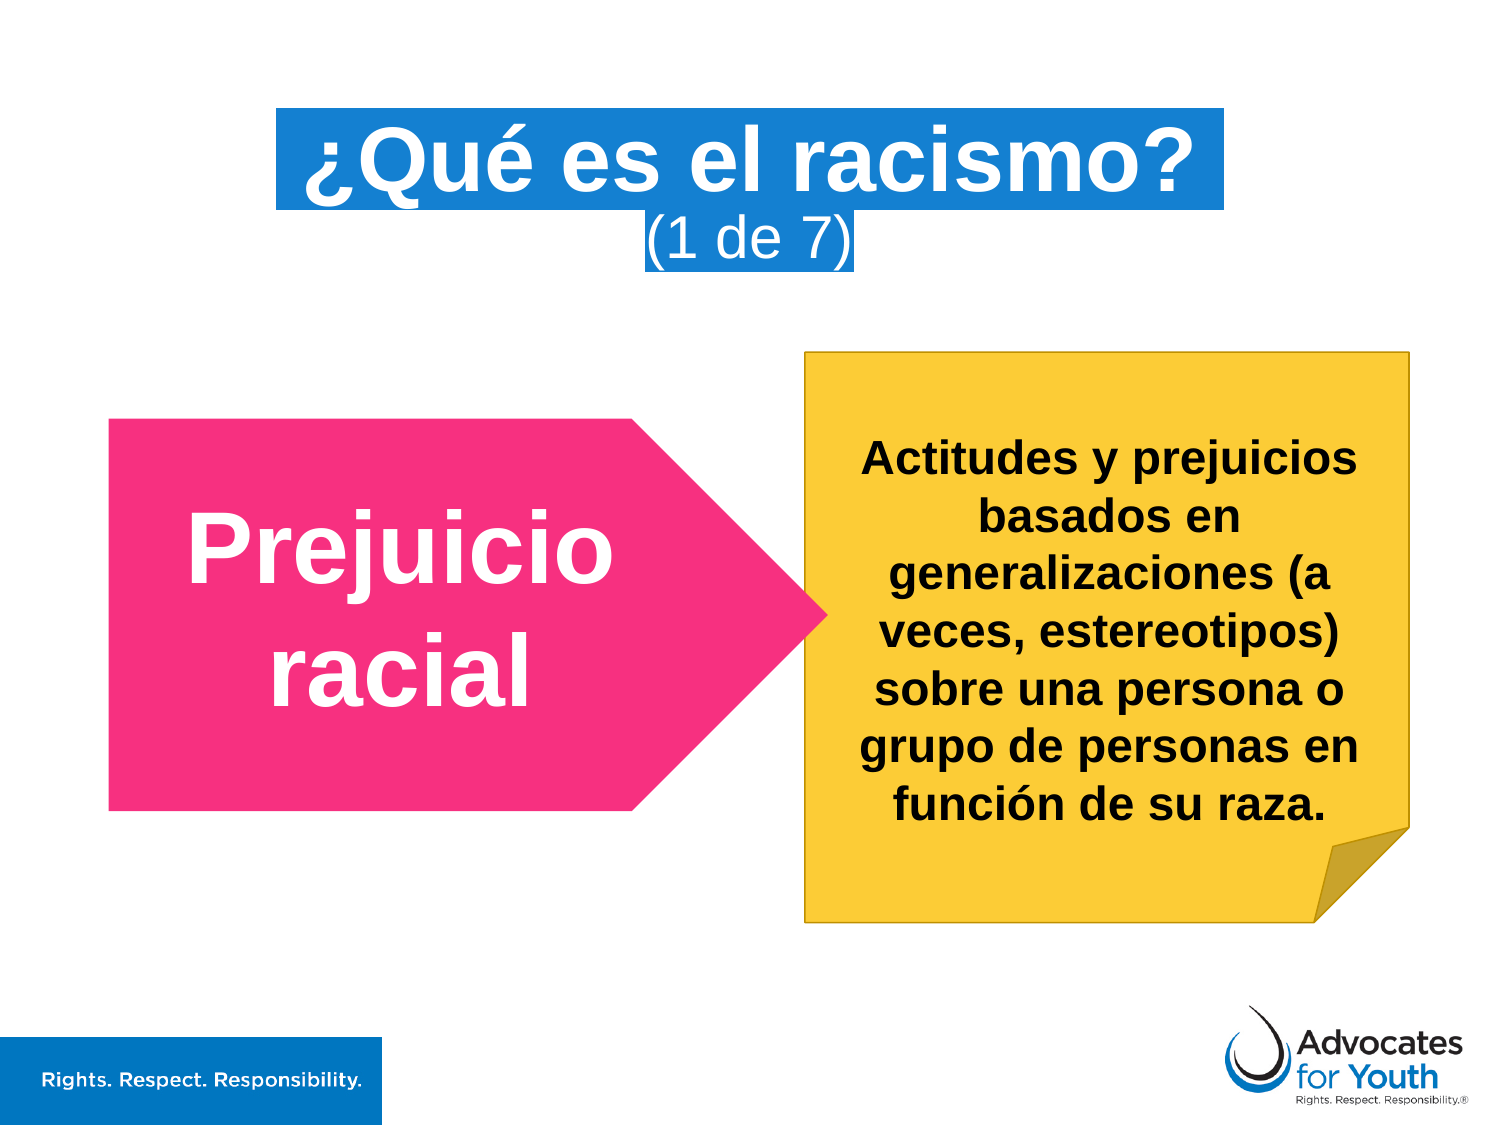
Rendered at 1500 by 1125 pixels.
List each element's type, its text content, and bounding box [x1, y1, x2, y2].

picture [1200, 990, 1500, 1125]
title ¿Qué es el racismo? (1 de 7) [112, 99, 1388, 288]
text_box [804, 352, 1409, 923]
list Actitudes y prejuicios basados en generalizaciones (a veces, estereotipos) sobre una persona o grupo de personas en función de su raza. [830, 419, 1389, 990]
text_box [108, 418, 828, 812]
picture [0, 1037, 382, 1125]
text_box Prejuicio racial [133, 473, 668, 734]
